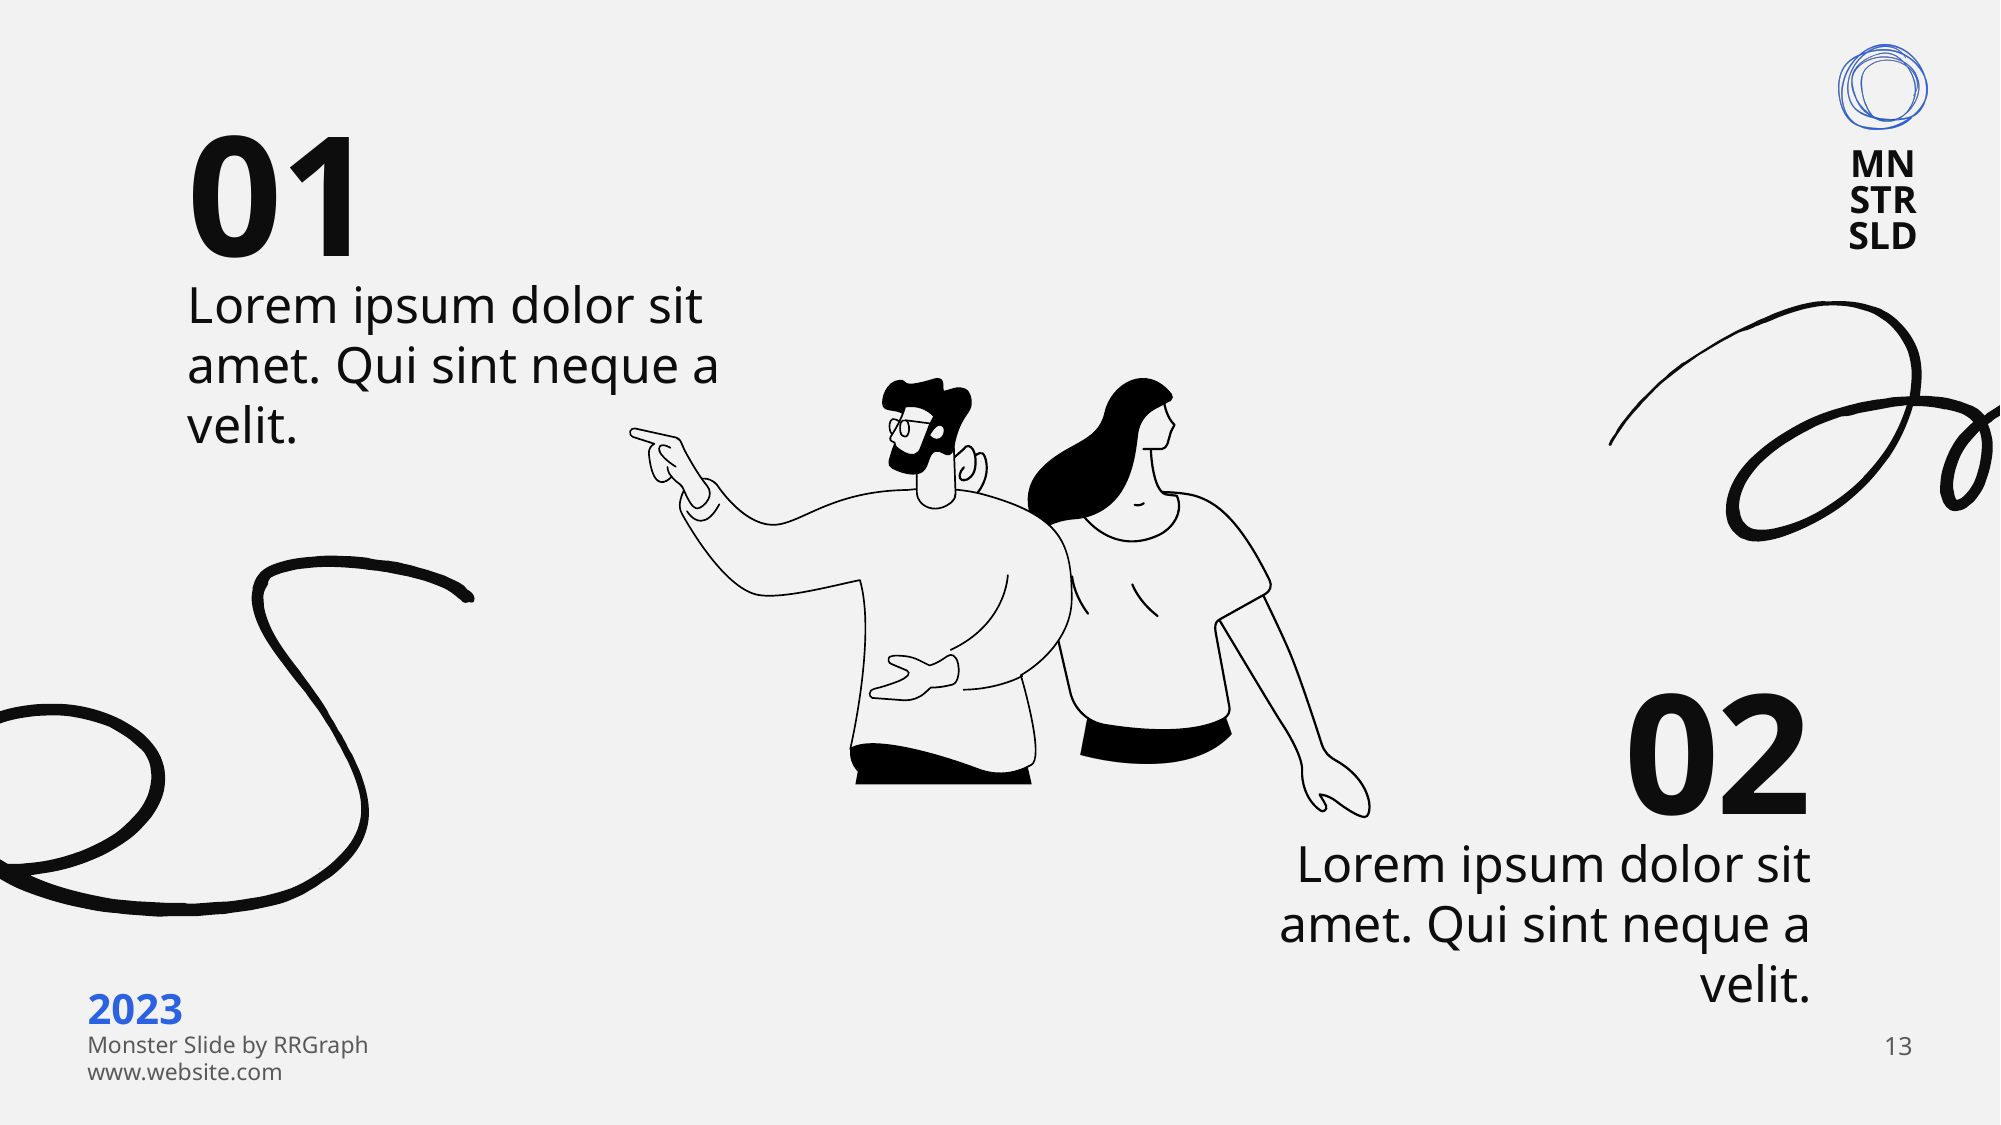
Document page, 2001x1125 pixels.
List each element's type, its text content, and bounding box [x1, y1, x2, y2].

text_box [44, 898, 296, 917]
text_box Lorem ipsum dolor sit amet. Qui sint neque a velit. [1257, 824, 1827, 1020]
picture [1838, 44, 1928, 130]
text_box [1608, 301, 2000, 542]
text_box 02 [1454, 640, 1827, 824]
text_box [915, 378, 1371, 819]
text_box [0, 0, 915, 898]
